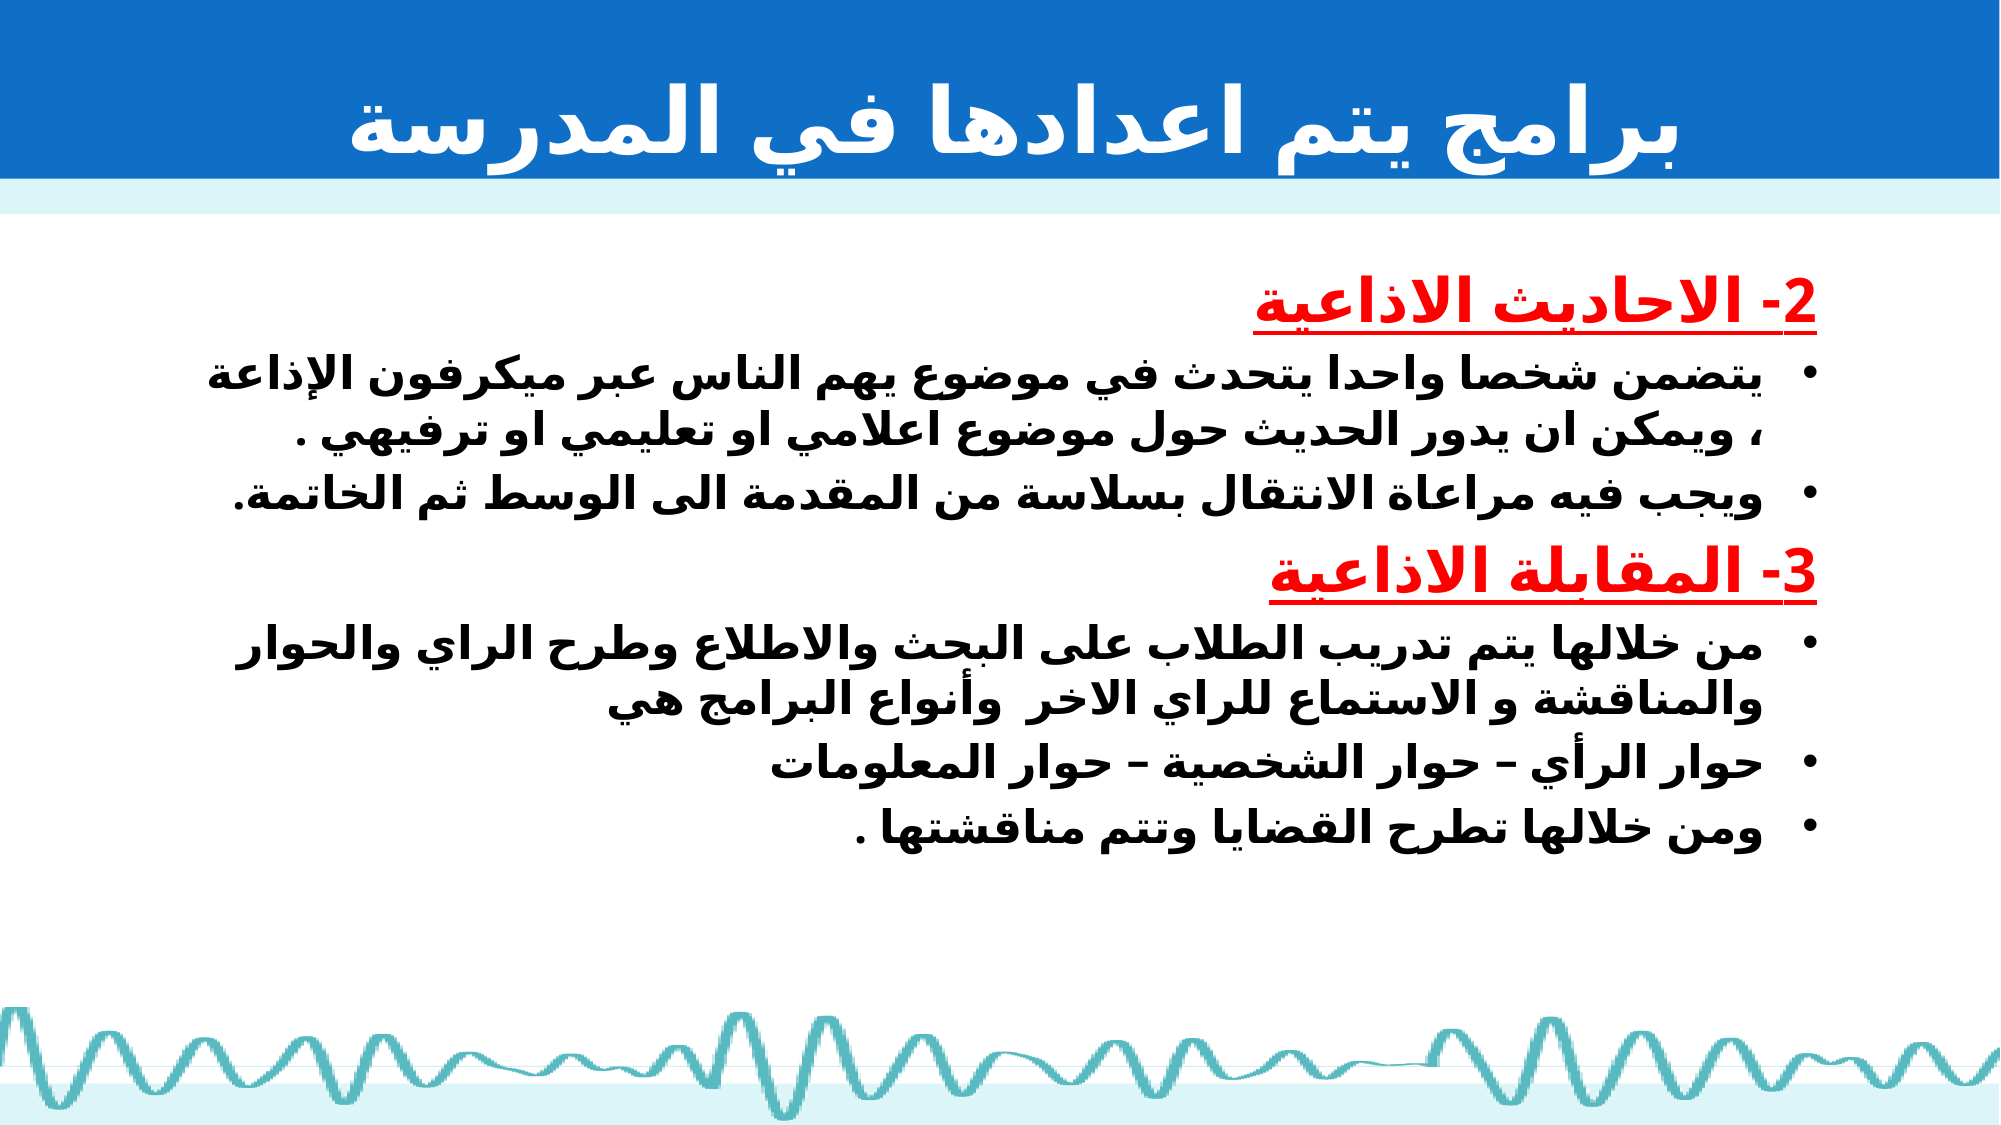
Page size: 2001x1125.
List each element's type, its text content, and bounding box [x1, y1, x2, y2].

title برامج يتم اعدادها في المدرسة [104, 22, 1905, 211]
list 2- الاحاديث الاذاعية يتضمن شخصا واحدا يتحدث في موضوع يهم الناس عبر ميكرفون الإذاعة ، ويمكن ان يدور الحديث حول موضوع اعلامي او تعليمي او ترفيهي . ويجب فيه مراعاة الانتقال بسلاسة من المقدمة الى الوسط ثم الخاتمة. 3- المقابلة الاذاعية من خلالها يتم تدريب الطلاب على البحث والاطلاع وطرح الراي والحوار والمناقشة و الاستماع للراي الاخر وأنواع البرامج هي حوار الرأي – حوار الشخصية – حوار المعلومات ومن خلالها تطرح القضايا وتتم مناقشتها . [182, 253, 1833, 871]
